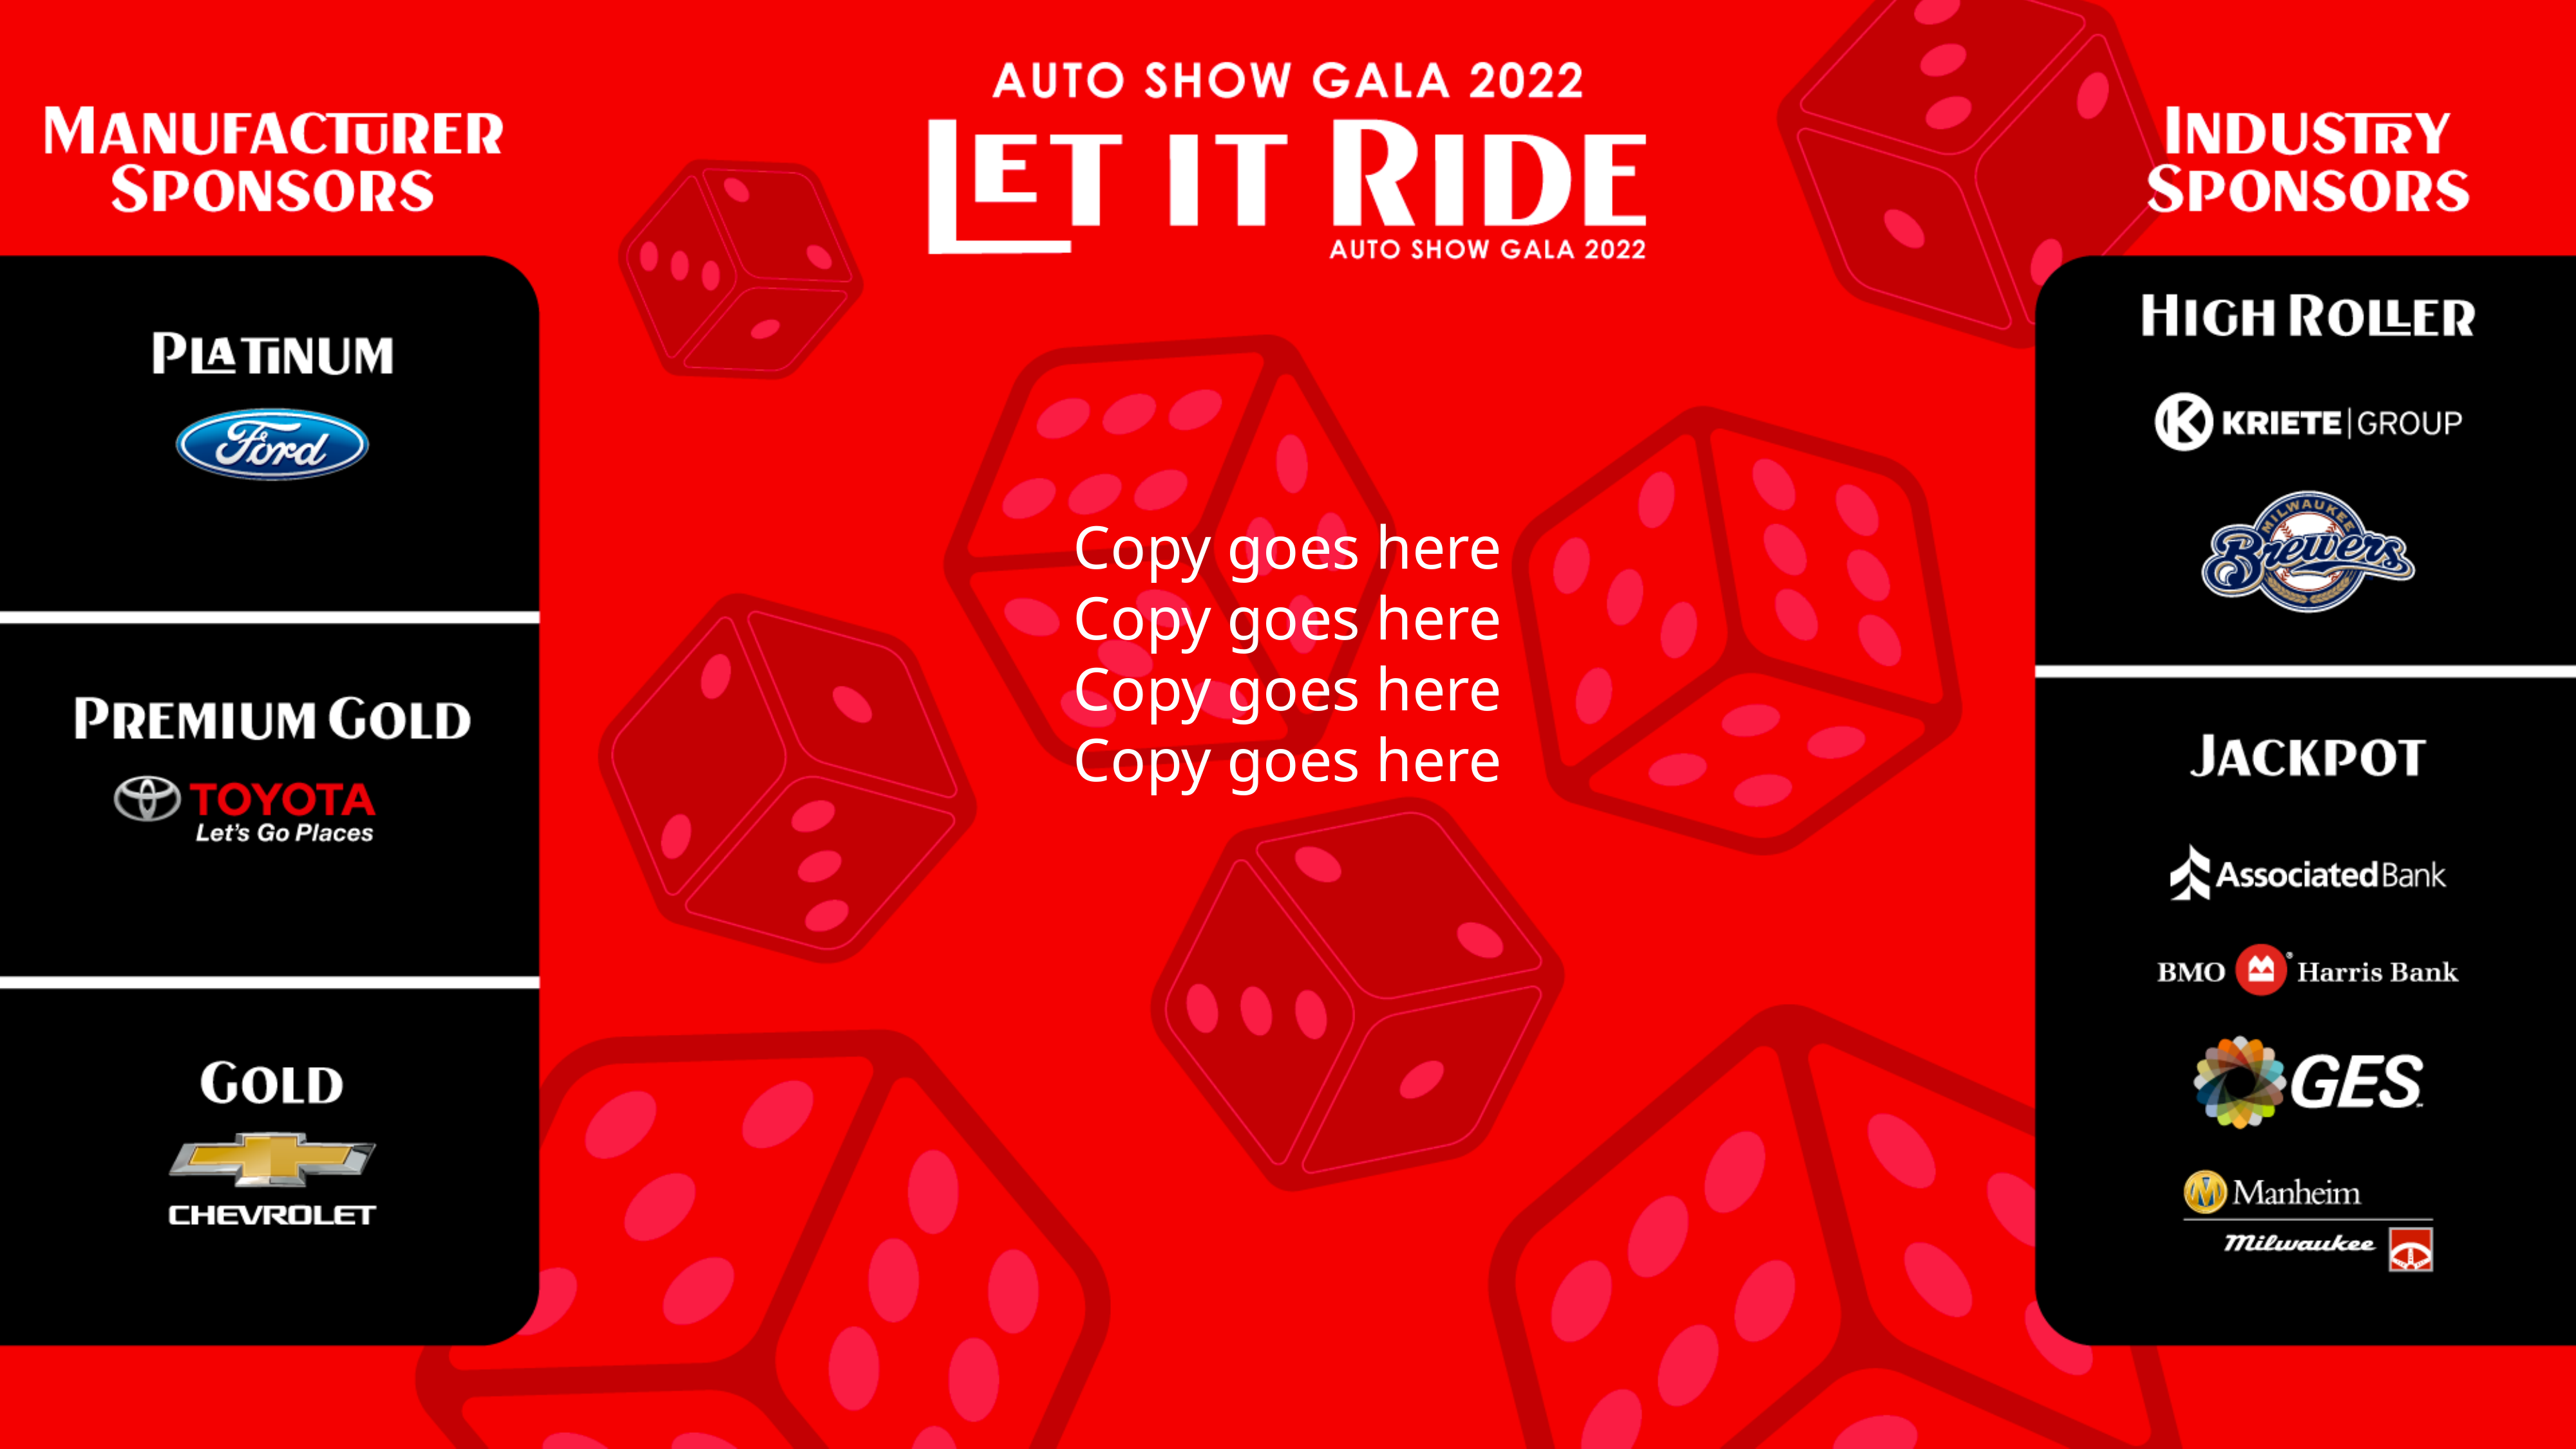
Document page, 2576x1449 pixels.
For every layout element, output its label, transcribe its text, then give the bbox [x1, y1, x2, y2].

picture [0, 0, 2576, 1449]
list Copy goes here Copy goes here Copy goes here Copy goes here [187, 504, 2389, 1217]
